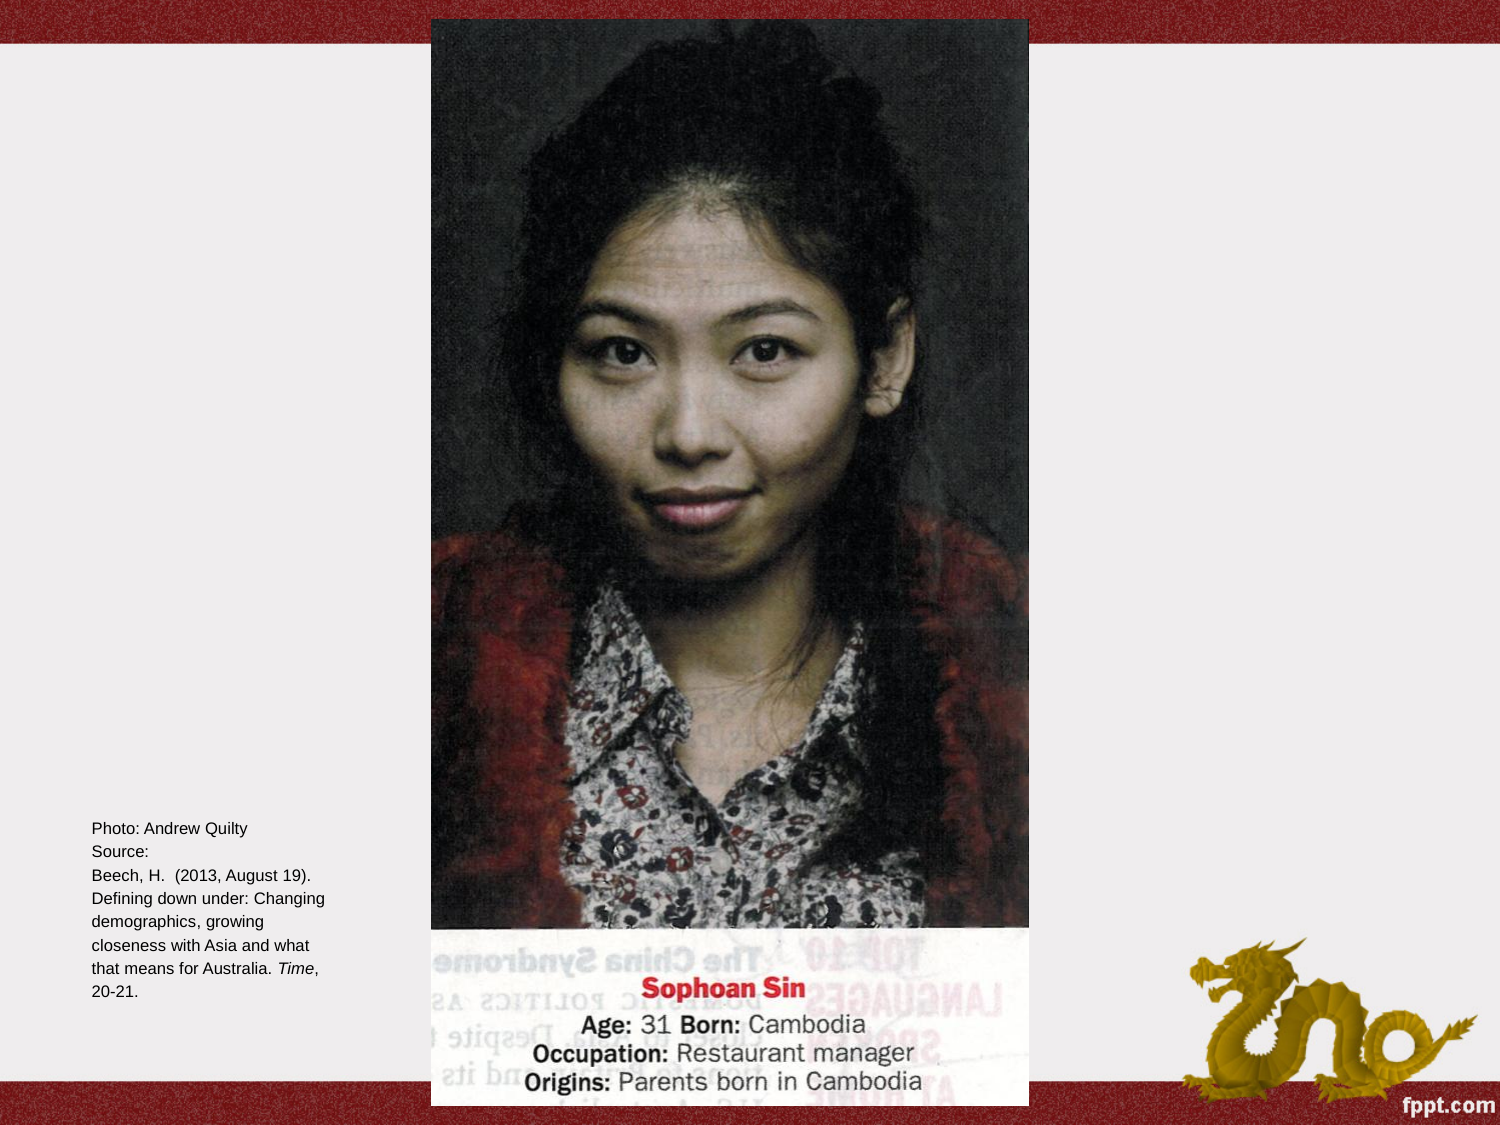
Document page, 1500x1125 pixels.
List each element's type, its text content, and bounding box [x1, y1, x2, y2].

text_box Photo: Andrew Quilty Source: Beech, H. (2013, August 19). Defining down under: Changing demographics, growing closeness with Asia and what that means for Australia. Time, 20-21. [76, 810, 355, 1023]
picture [0, 0, 1500, 1125]
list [430, 18, 1029, 1107]
